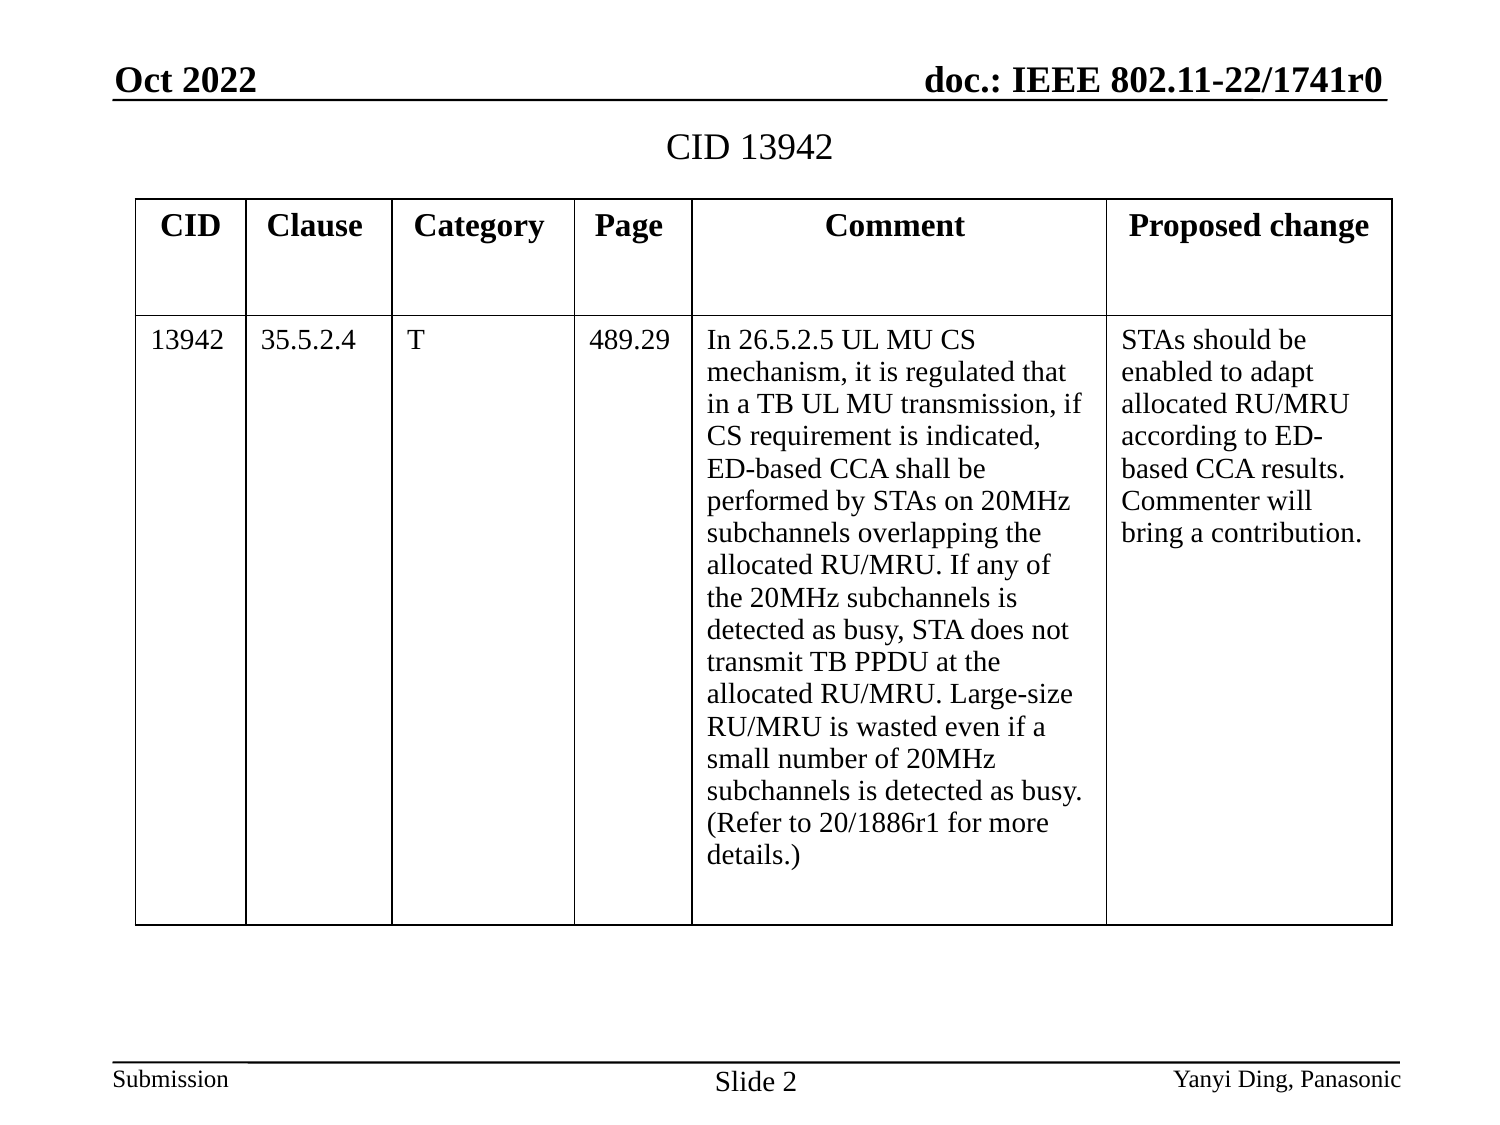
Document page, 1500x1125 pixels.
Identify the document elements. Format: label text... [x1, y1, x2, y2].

table_cell In 26.5.2.5 UL MU CS mechanism, it is regulated that in a TB UL MU transmission, if CS requirement is indicated, ED-based CCA shall be performed by STAs on 20MHz subchannels overlapping the allocated RU/MRU. If any of the 20MHz subchannels is detected as busy, STA does not transmit TB PPDU at the allocated RU/MRU. Large-size RU/MRU is wasted even if a small number of 20MHz subchannels is detected as busy. (Refer to 20/1886r1 for more details.) [693, 316, 1106, 924]
footer Yanyi Ding, Panasonic [1170, 1061, 1402, 1093]
table_header Page [575, 200, 691, 315]
text_box CID 13942 [651, 114, 849, 175]
table_header Comment [693, 200, 1106, 315]
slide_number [114, 54, 259, 101]
table_cell 13942 [136, 316, 245, 924]
table_cell 35.5.2.4 [247, 316, 391, 924]
table_header Category [393, 200, 574, 315]
table_header Clause [247, 200, 391, 315]
table_header CID [136, 200, 245, 315]
slide_number Slide 2 [704, 1061, 808, 1098]
table_cell 489.29 [575, 316, 691, 924]
table_cell STAs should be enabled to adapt allocated RU/MRU according to ED-based CCA results. Commenter will bring a contribution. [1107, 316, 1391, 924]
table_header Proposed change [1107, 200, 1391, 315]
table_cell T [393, 316, 574, 924]
